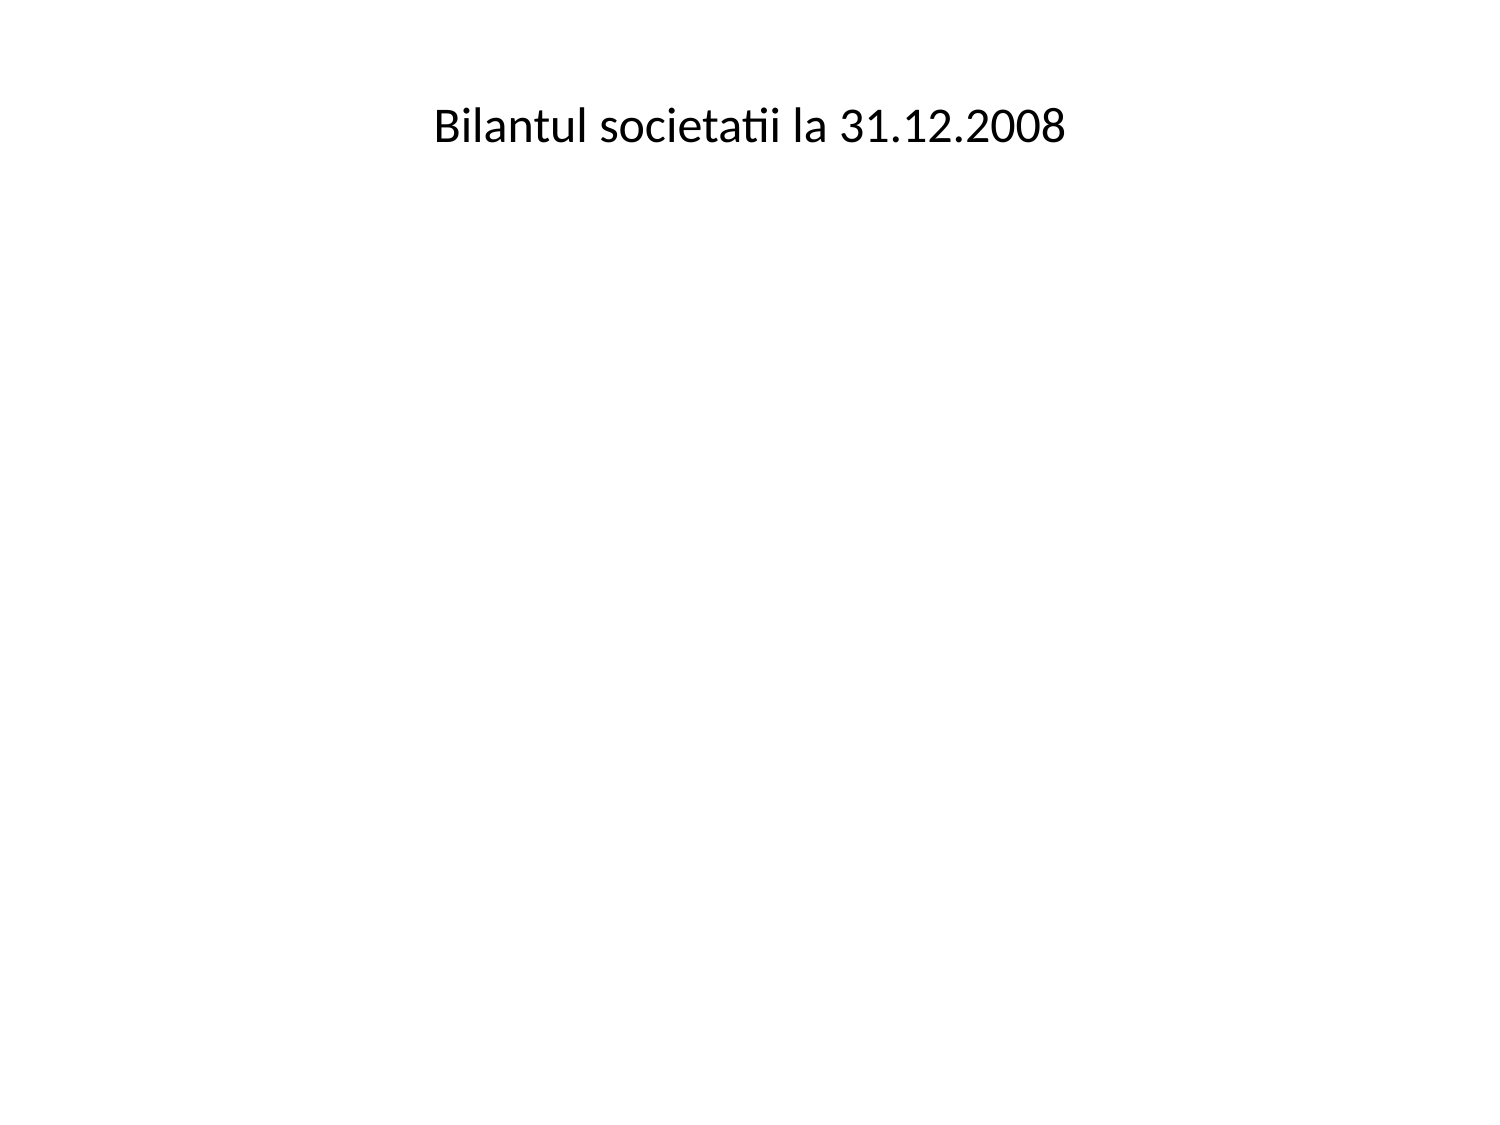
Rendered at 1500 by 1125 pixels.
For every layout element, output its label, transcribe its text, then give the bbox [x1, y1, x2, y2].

title Bilantul societatii la 31.12.2008 [75, 45, 1425, 200]
